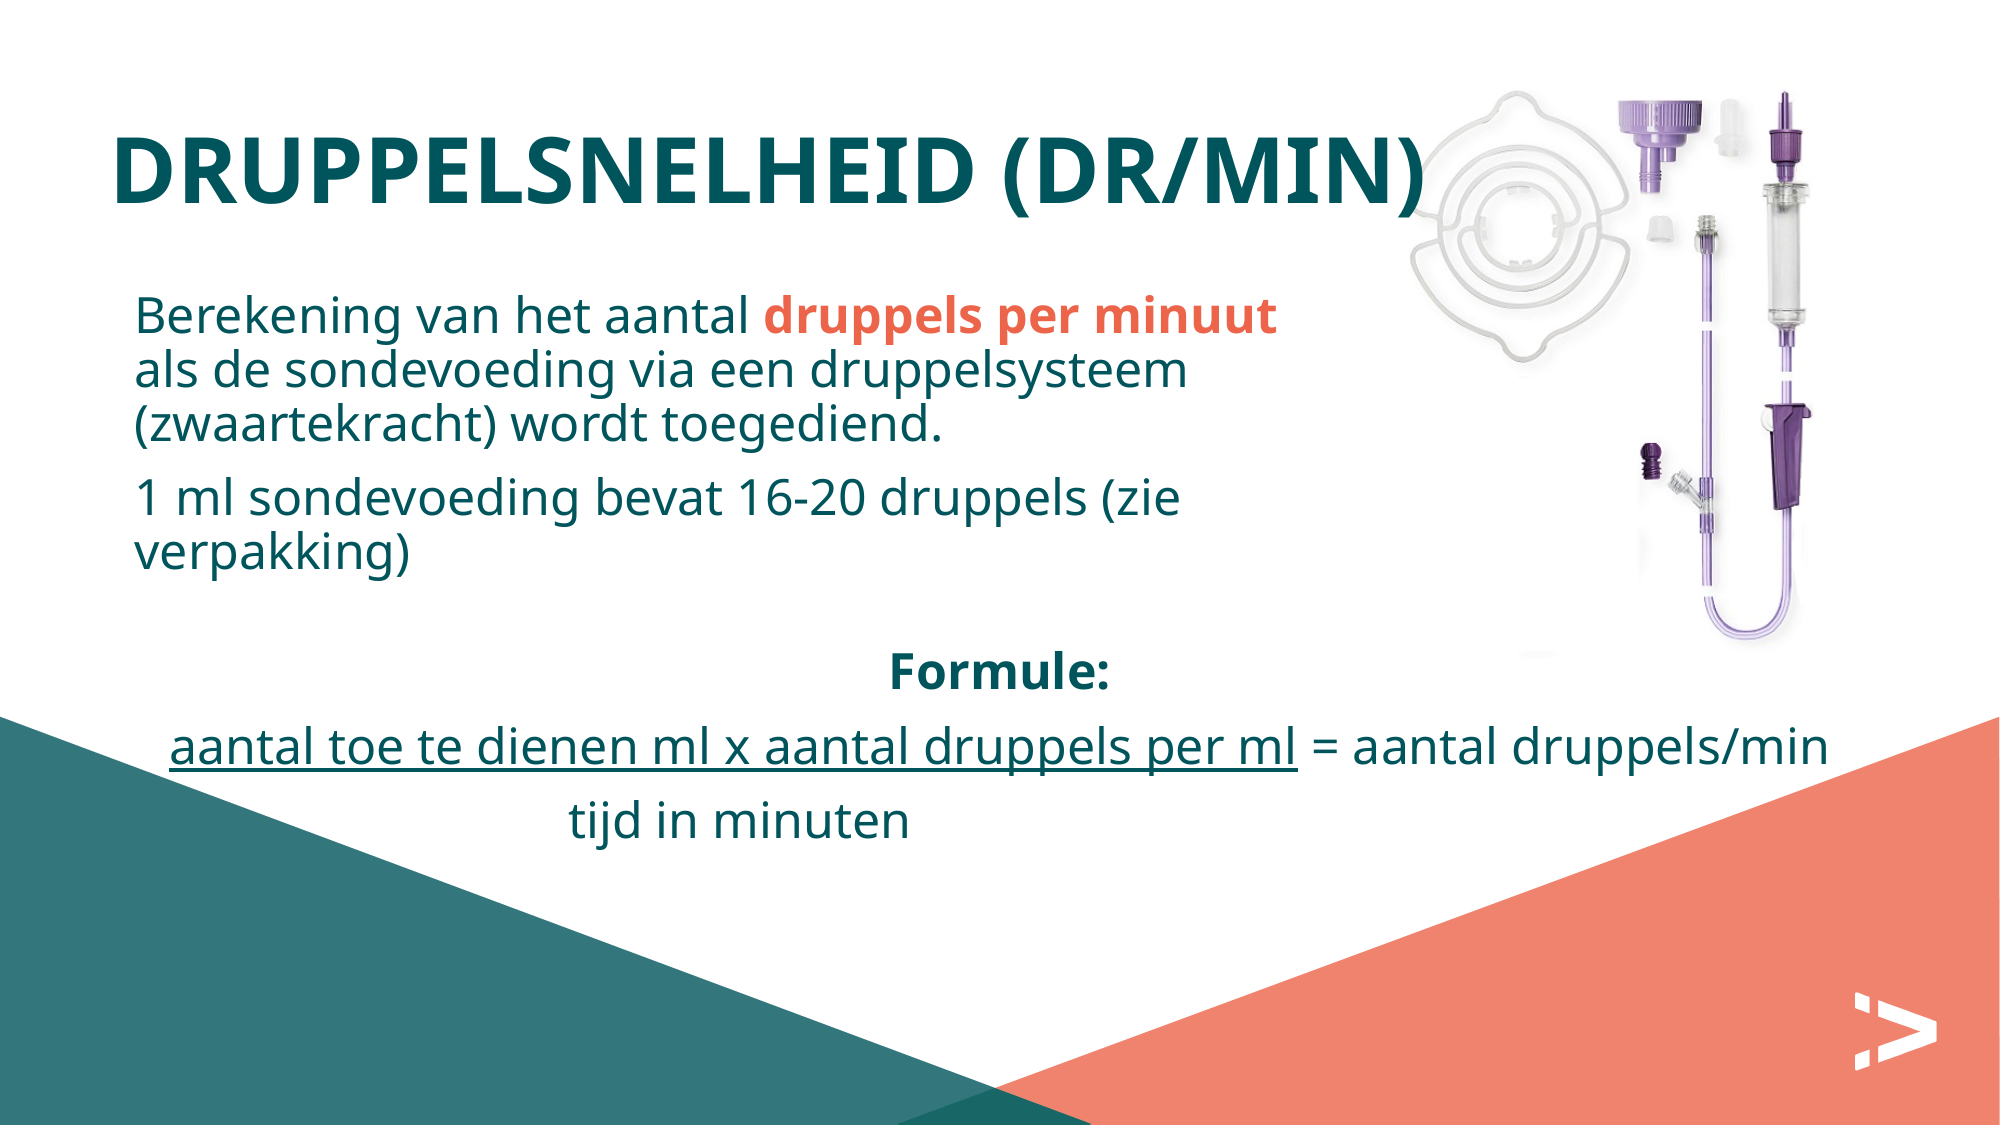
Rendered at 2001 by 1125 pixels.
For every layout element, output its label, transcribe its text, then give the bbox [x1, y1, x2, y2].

picture [0, 0, 2000, 1125]
title Druppelsnelheid (dr/min) [94, 65, 1337, 283]
list Formule: aantal toe te dienen ml x aantal druppels per ml = aantal druppels/min tijd in minuten [150, 638, 1850, 896]
text_box Berekening van het aantal druppels per minuut als de sondevoeding via een druppelsysteem (zwaartekracht) wordt toegediend. 1 ml sondevoeding bevat 16-20 druppels (zie verpakking) vat 16-20 druppels (zie verpakking) [119, 282, 1312, 633]
